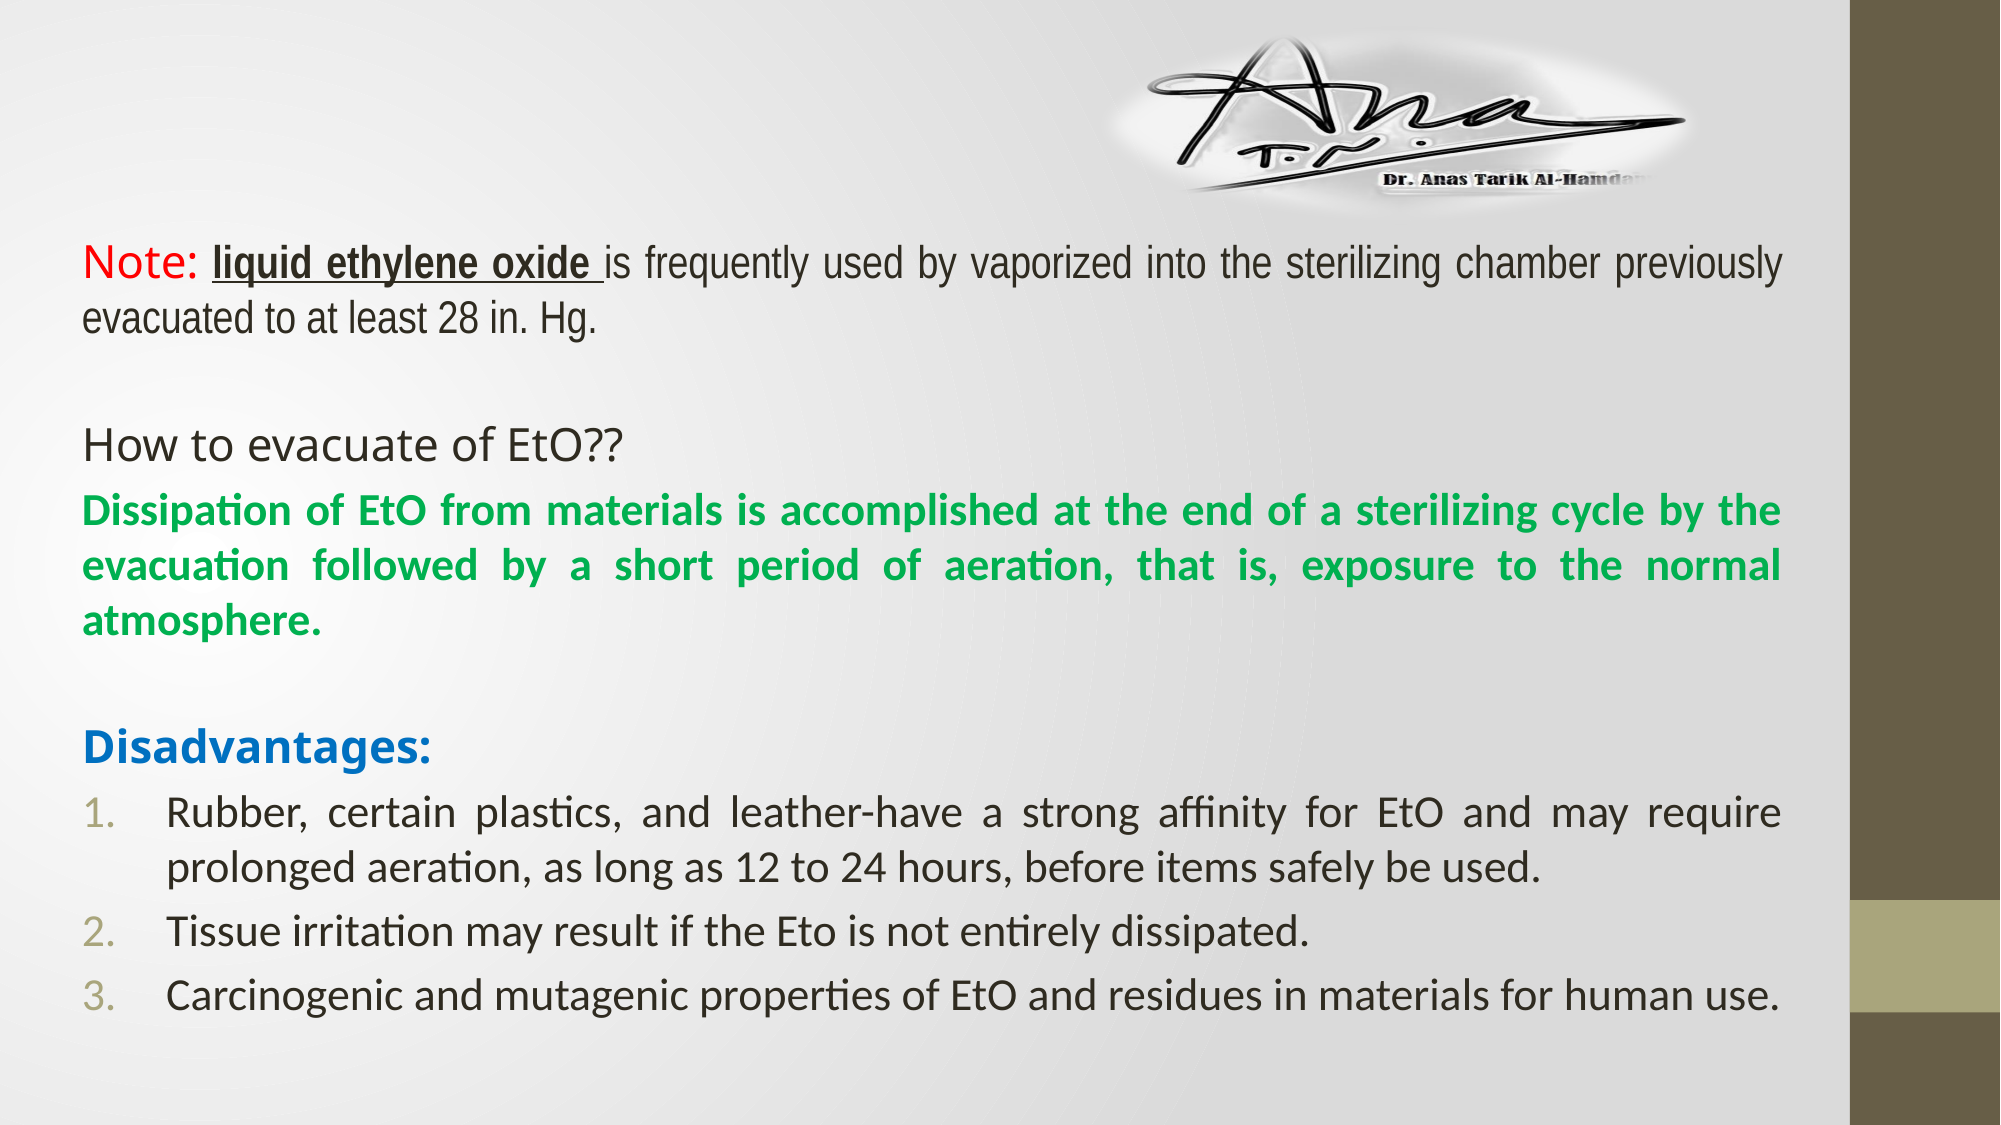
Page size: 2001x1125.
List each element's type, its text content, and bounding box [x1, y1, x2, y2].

picture [1086, 24, 1713, 226]
list Note: liquid ethylene oxide is frequently used by vaporized into the sterilizing chamber previously evacuated to at least 28 in. Hg. How to evacuate of EtO?? Dissipation of EtO from materials is accomplished at the end of a sterilizing cycle by the evacuation followed by a short period of aeration, that is, exposure to the normal atmosphere. Disadvantages: Rubber, certain plastics, and leather-have a strong affinity for EtO and may require prolonged aeration, as long as 12 to 24 hours, before items safely be used. Tissue irritation may result if the Eto is not entirely dissipated. Carcinogenic and mutagenic properties of EtO and residues in materials for human use. [66, 224, 1799, 1063]
